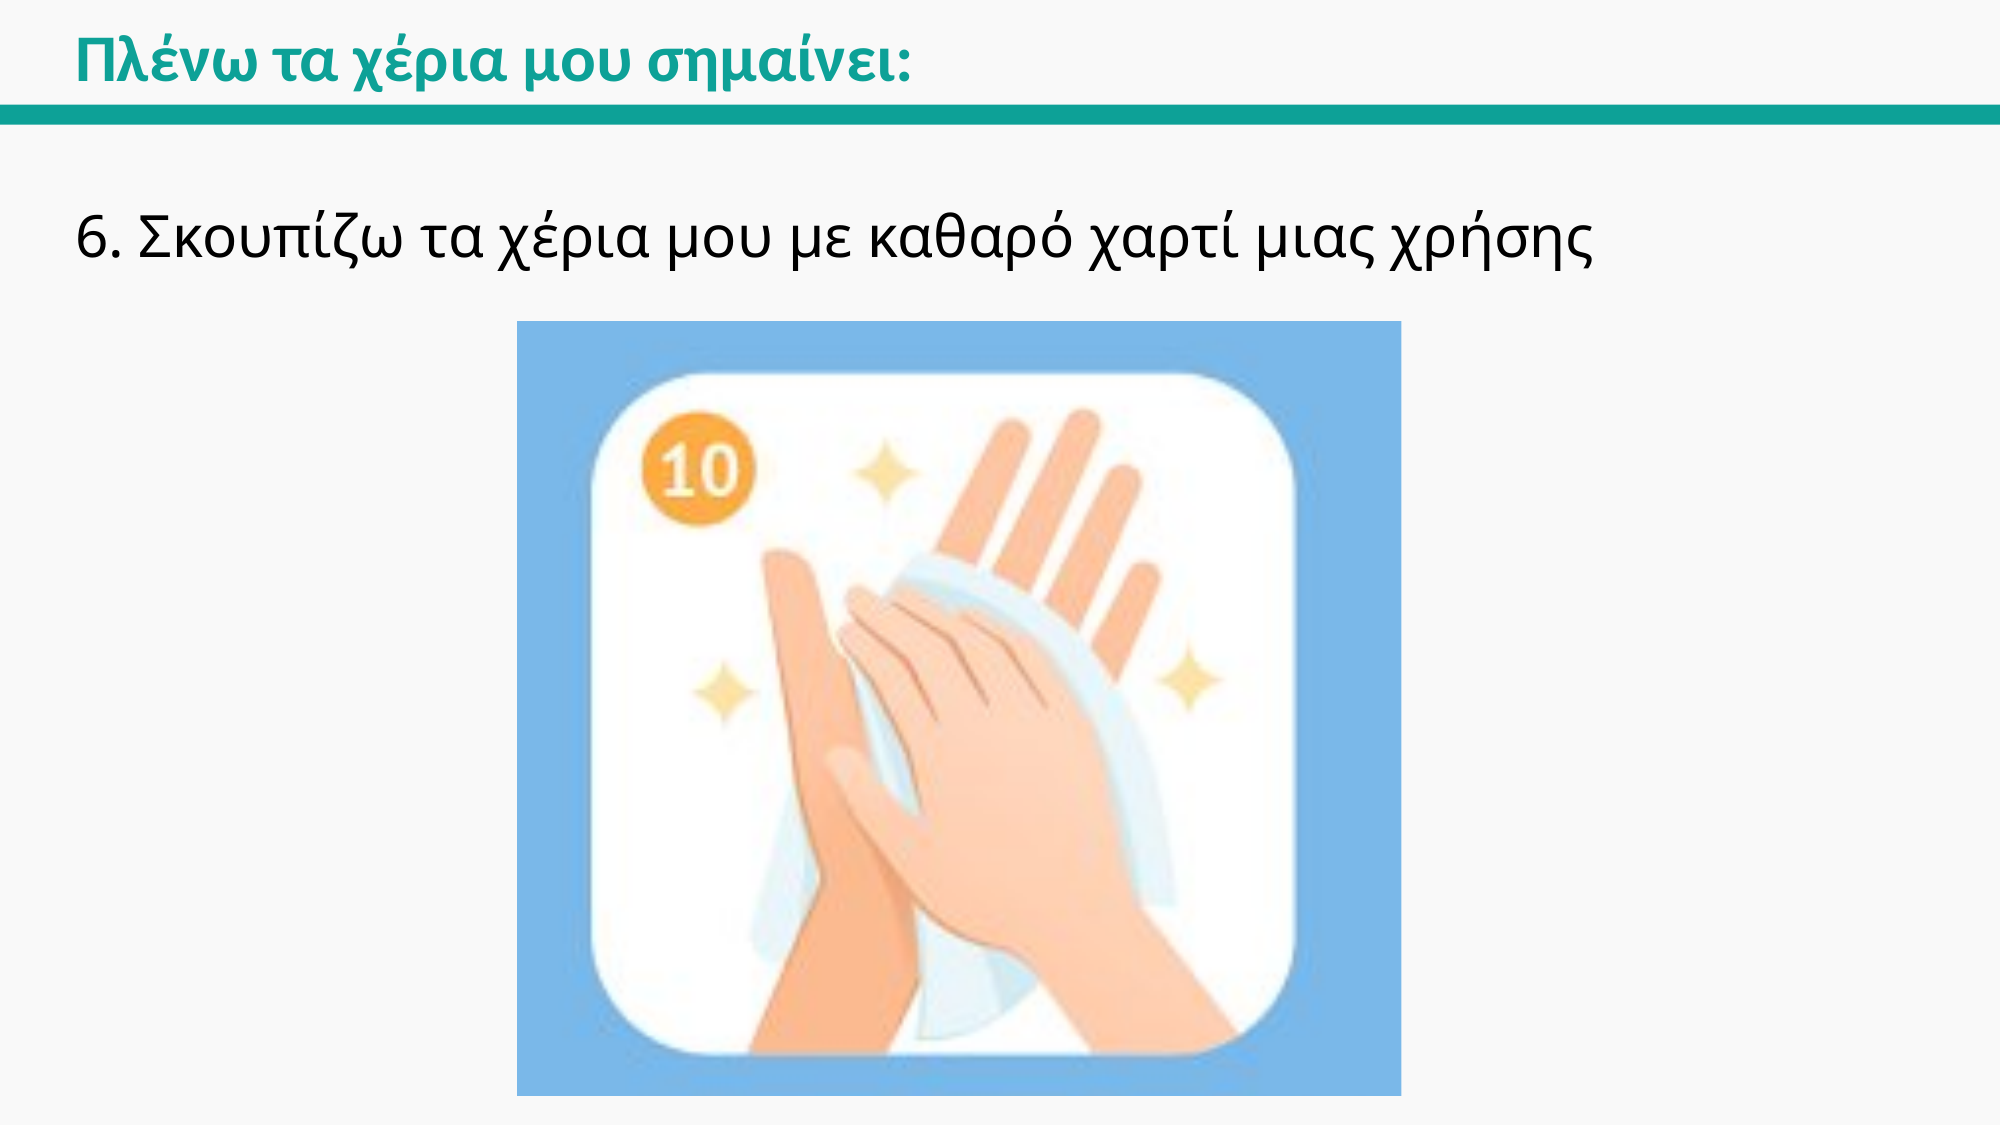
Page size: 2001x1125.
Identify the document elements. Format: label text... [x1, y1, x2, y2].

title Πλένω τα χέρια μου σημαίνει: [0, 0, 2000, 122]
list 6. Σκουπίζω τα χέρια μου με καθαρό χαρτί μιας χρήσης [75, 211, 1792, 308]
picture [517, 321, 1402, 1096]
